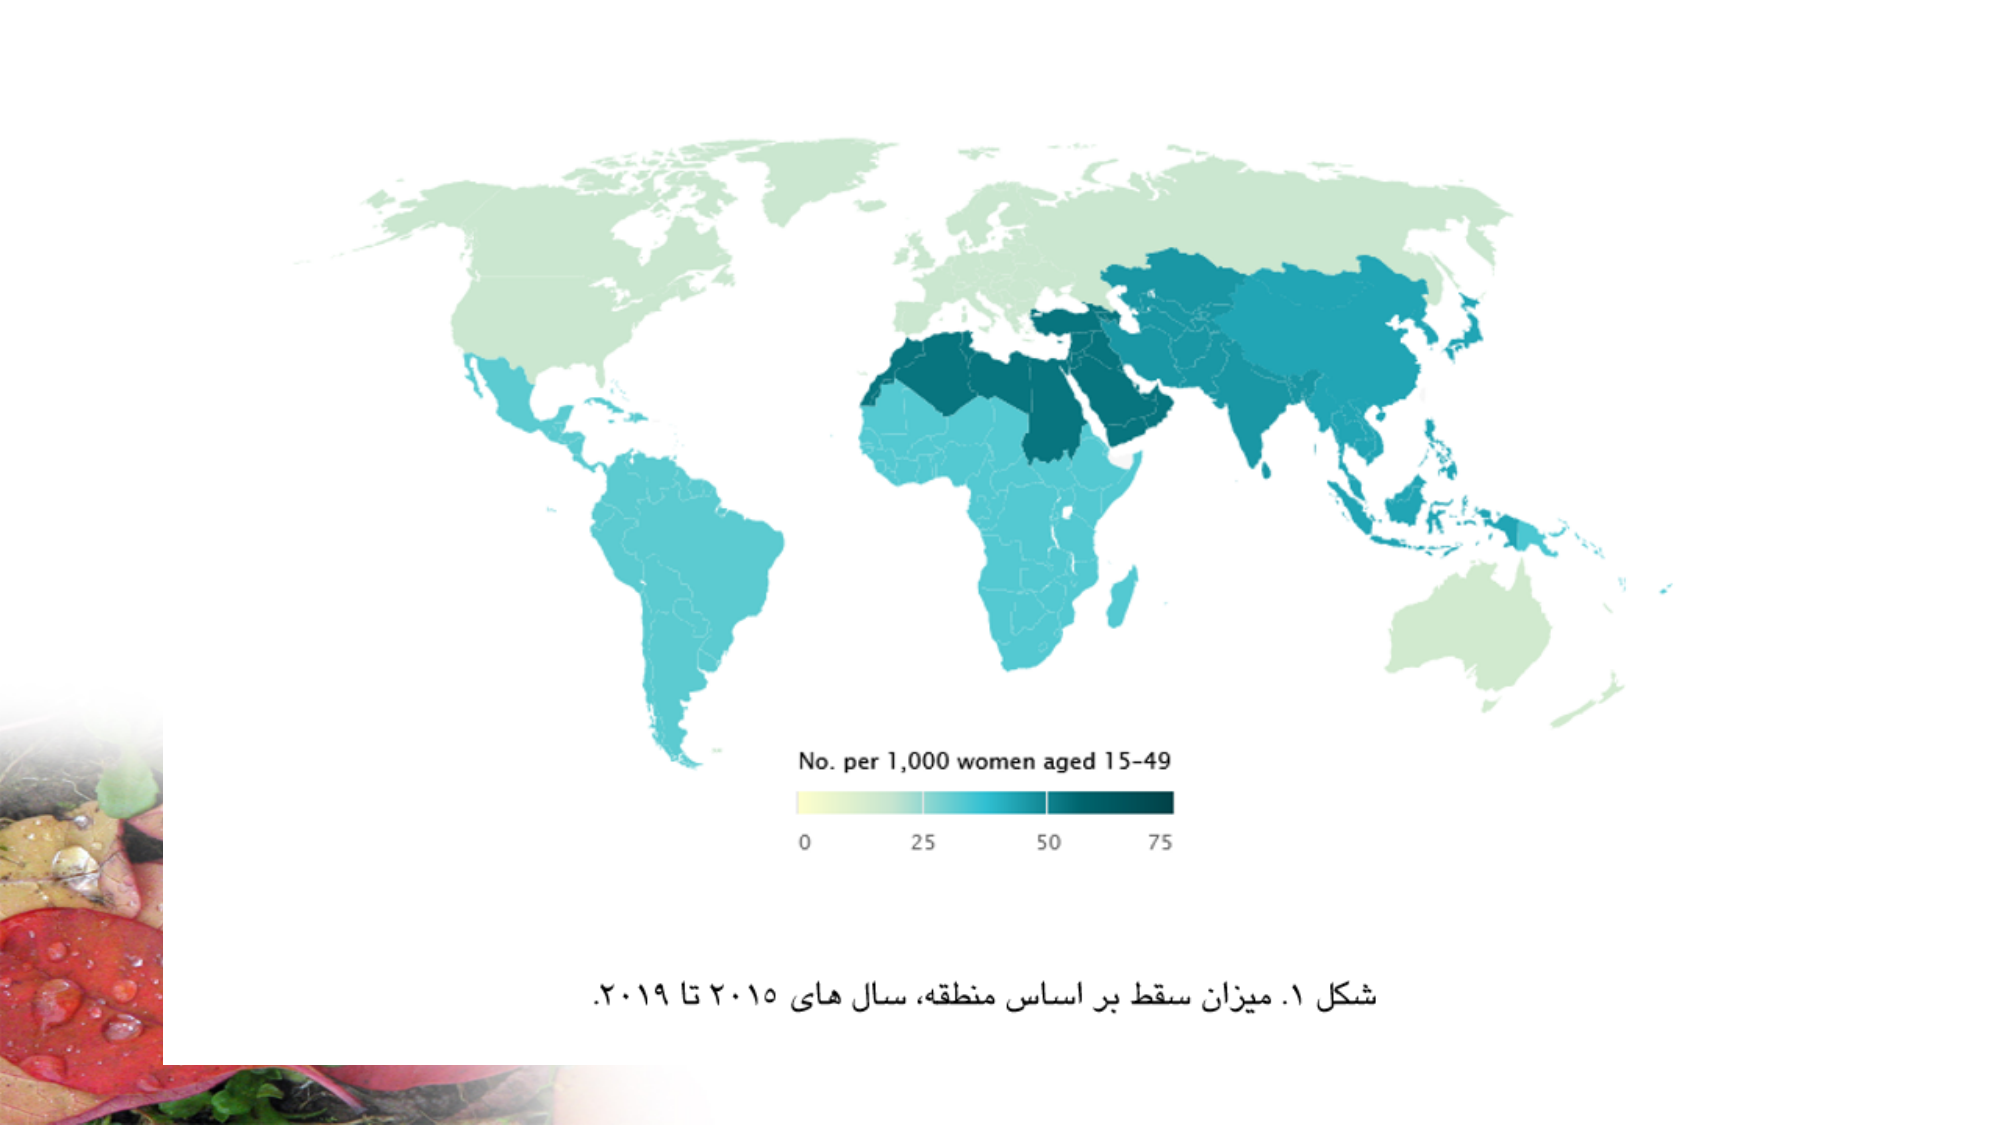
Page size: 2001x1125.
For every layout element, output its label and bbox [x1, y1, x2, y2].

picture [0, 59, 1837, 1125]
